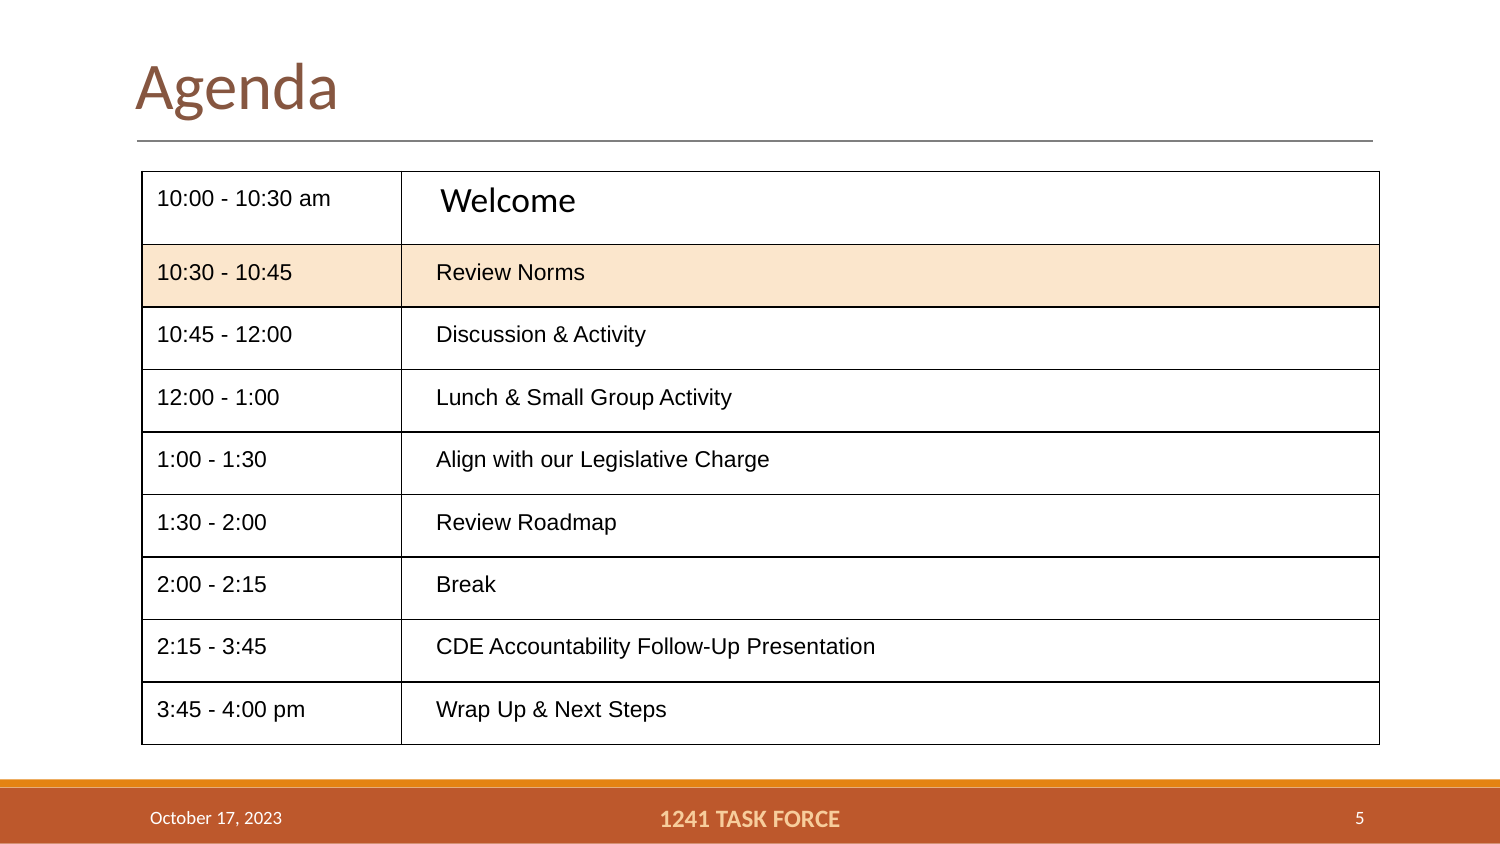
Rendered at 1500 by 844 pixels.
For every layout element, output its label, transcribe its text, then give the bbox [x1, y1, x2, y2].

table_cell Align with our Legislative Charge [402, 433, 1379, 494]
title Agenda [135, 35, 1373, 131]
table_cell Lunch & Small Group Activity [402, 370, 1379, 431]
table_cell CDE Accountability Follow-Up Presentation [402, 620, 1379, 681]
table_cell Review Norms [402, 245, 1379, 306]
table_cell Discussion & Activity [402, 308, 1379, 369]
table_cell 10:30 - 10:45 [143, 245, 401, 306]
table_cell Break [402, 558, 1379, 619]
table_header 10:00 - 10:30 am [143, 172, 401, 244]
table_cell 3:45 - 4:00 pm [143, 683, 401, 744]
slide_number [135, 794, 440, 840]
table_cell 1:00 - 1:30 [143, 433, 401, 494]
table_cell Wrap Up & Next Steps [402, 683, 1379, 744]
footer 1241 TASK FORCE [453, 794, 1047, 840]
slide_number 5 [1218, 794, 1380, 840]
table_cell 2:15 - 3:45 [143, 620, 401, 681]
table_header Welcome [402, 172, 1379, 244]
table_cell Review Roadmap [402, 495, 1379, 556]
table_cell 2:00 - 2:15 [143, 558, 401, 619]
table_cell 1:30 - 2:00 [143, 495, 401, 556]
table_cell 10:45 - 12:00 [143, 308, 401, 369]
table_cell 12:00 - 1:00 [143, 370, 401, 431]
